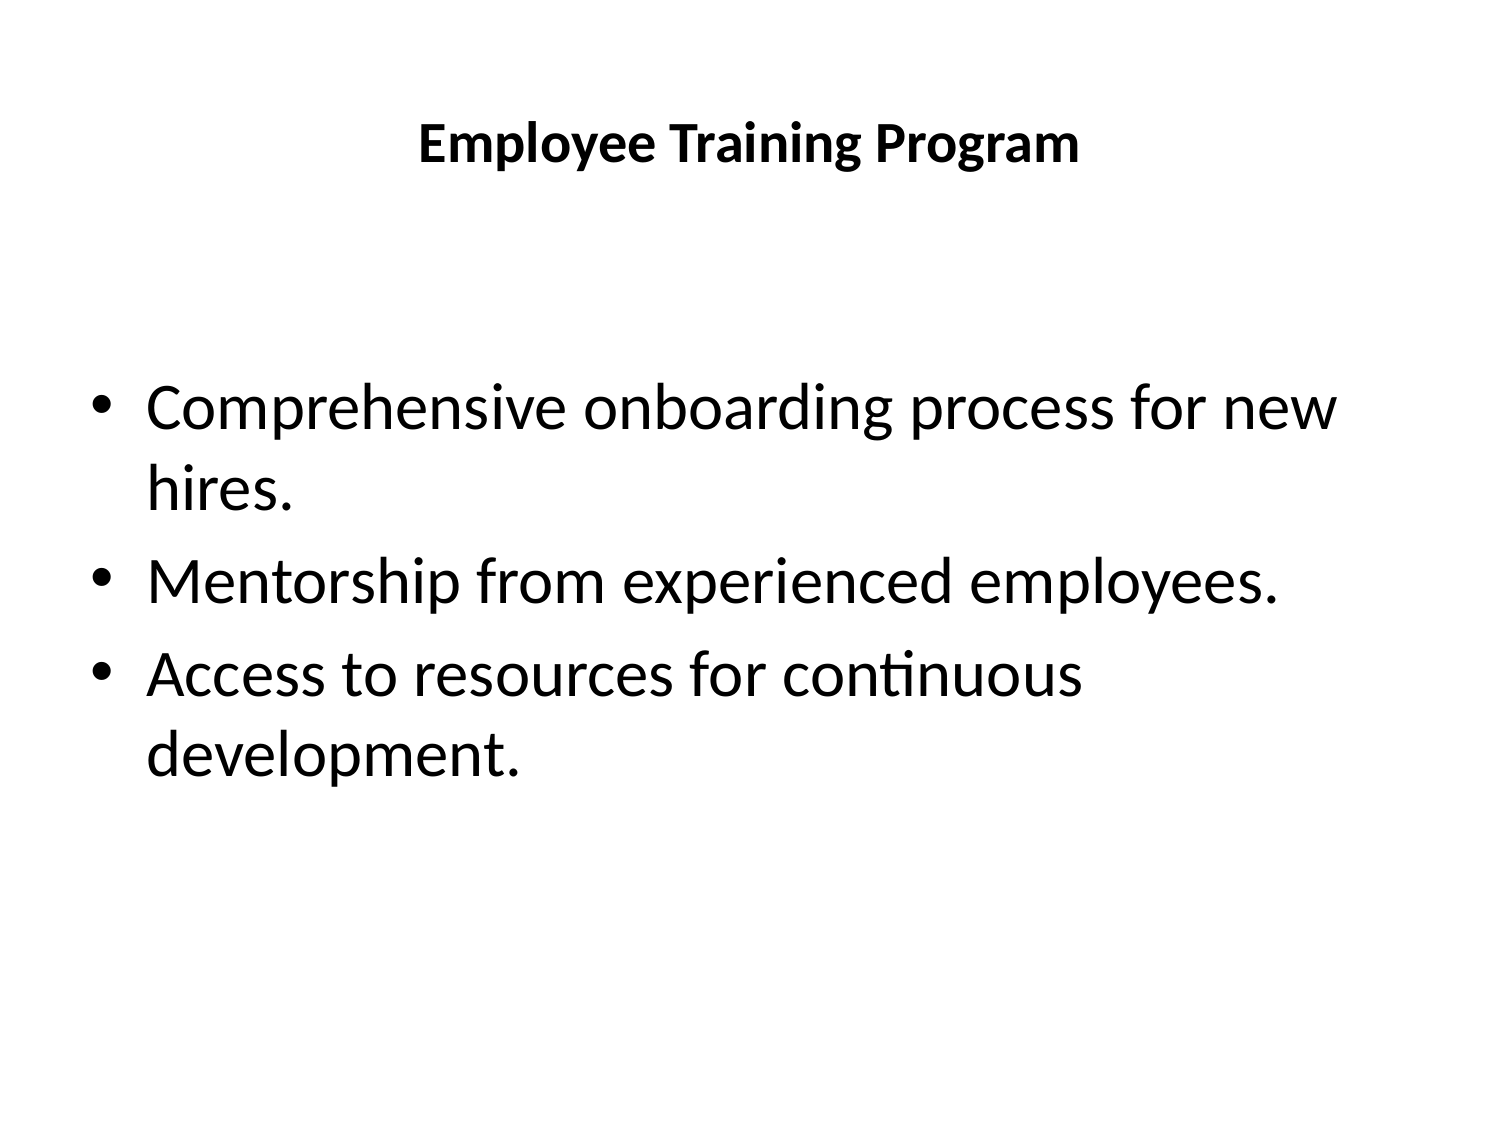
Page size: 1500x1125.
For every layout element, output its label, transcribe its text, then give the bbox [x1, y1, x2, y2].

list Comprehensive onboarding process for new hires. Mentorship from experienced employees. Access to resources for continuous development. [75, 262, 1425, 1005]
title Employee Training Program [75, 45, 1425, 233]
